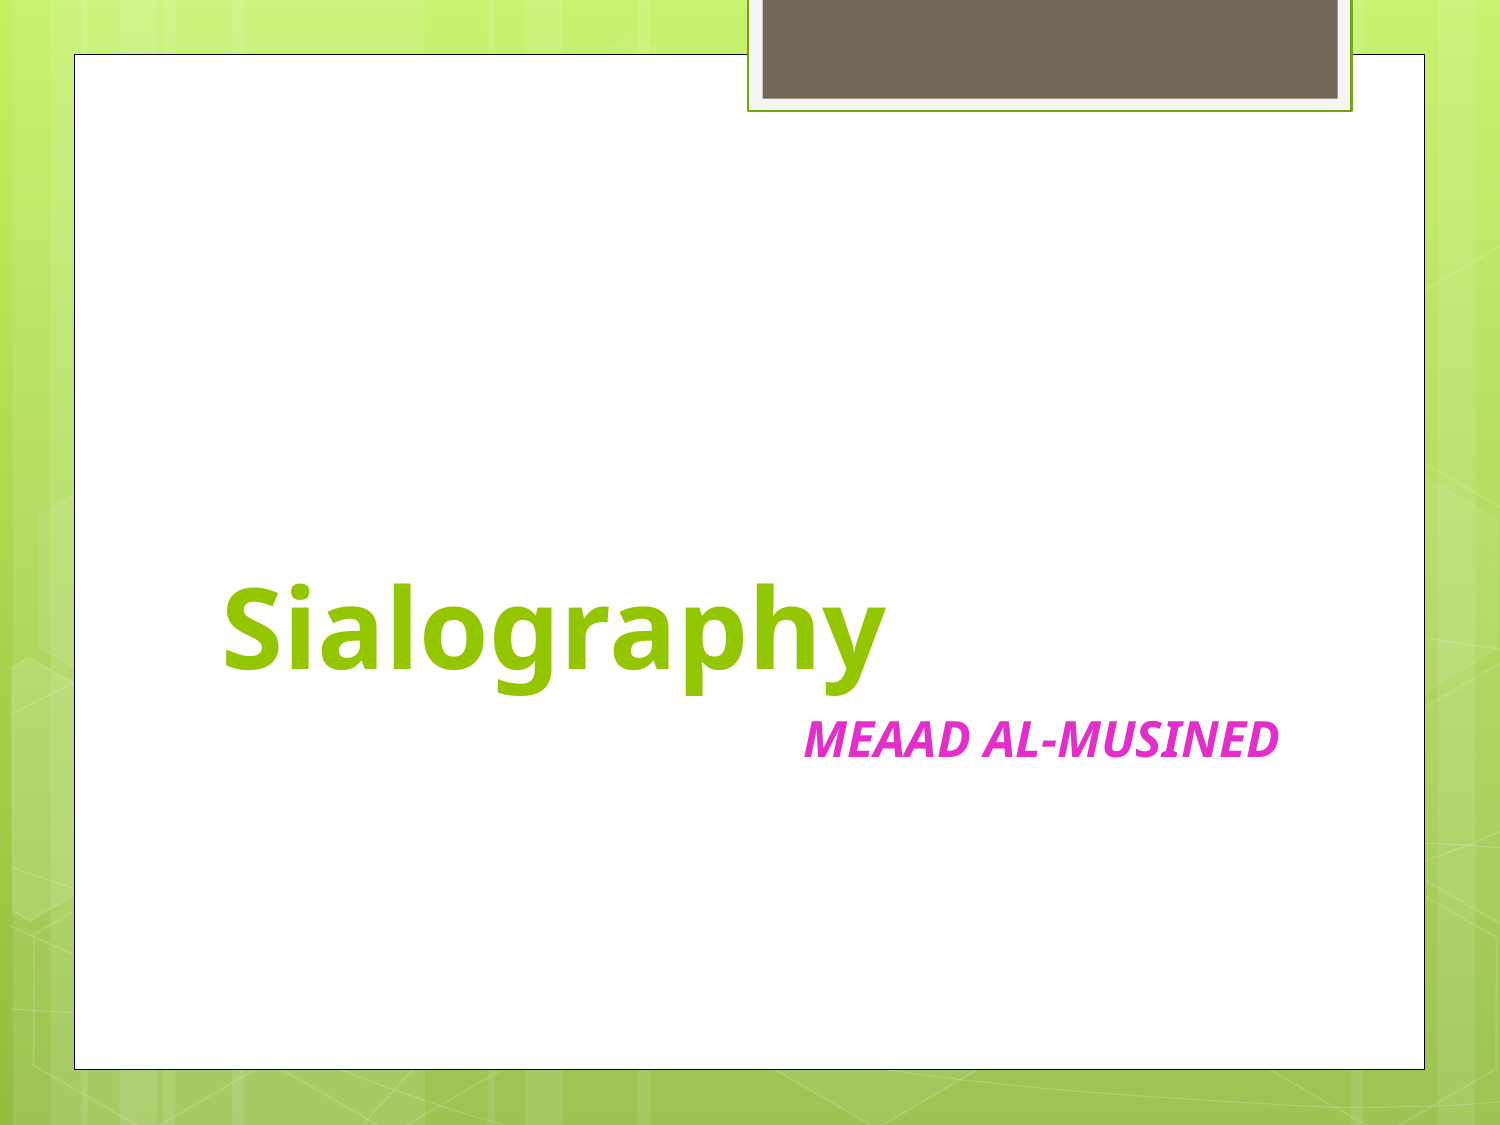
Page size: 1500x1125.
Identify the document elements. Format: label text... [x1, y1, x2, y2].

list MEAAD AL-MUSINED [206, 699, 1296, 950]
title Sialography [206, 475, 1296, 699]
